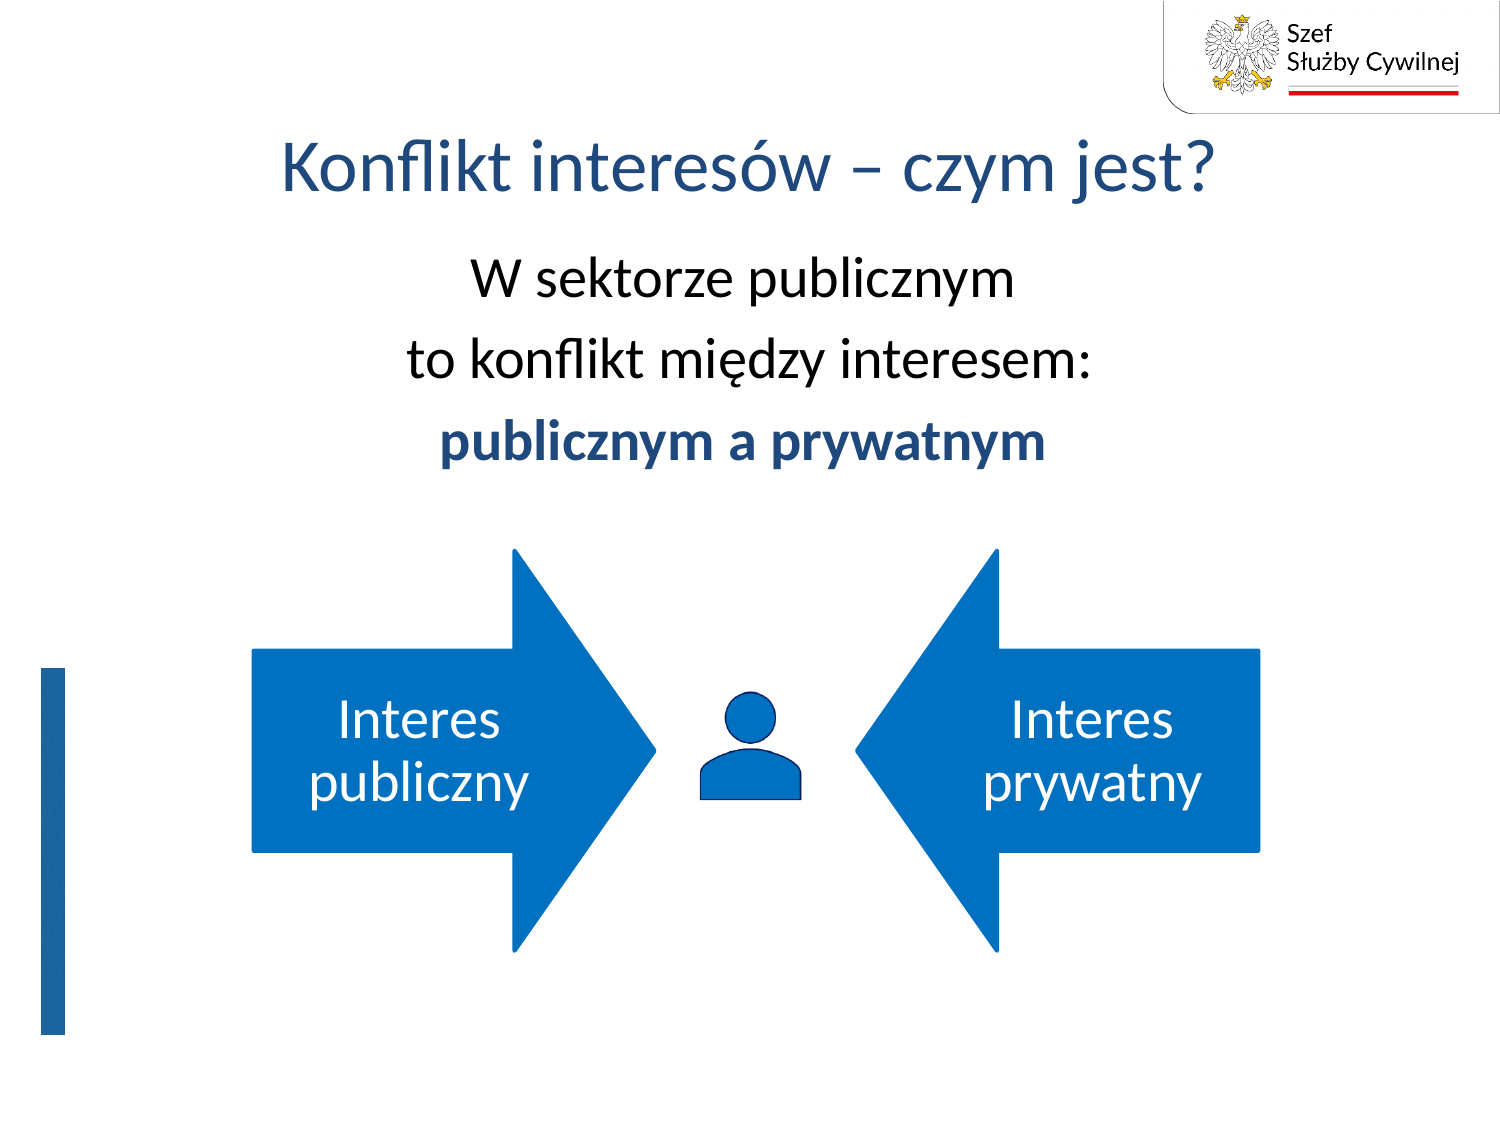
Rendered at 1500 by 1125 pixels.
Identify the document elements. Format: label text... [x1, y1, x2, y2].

list W sektorze publicznym to konflikt między interesem: publicznym a prywatnym [100, 231, 1400, 504]
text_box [253, 549, 1259, 952]
picture [674, 670, 826, 821]
picture [41, 668, 65, 1035]
title Konflikt interesów – czym jest? [100, 109, 1400, 231]
picture [1163, 0, 1500, 114]
